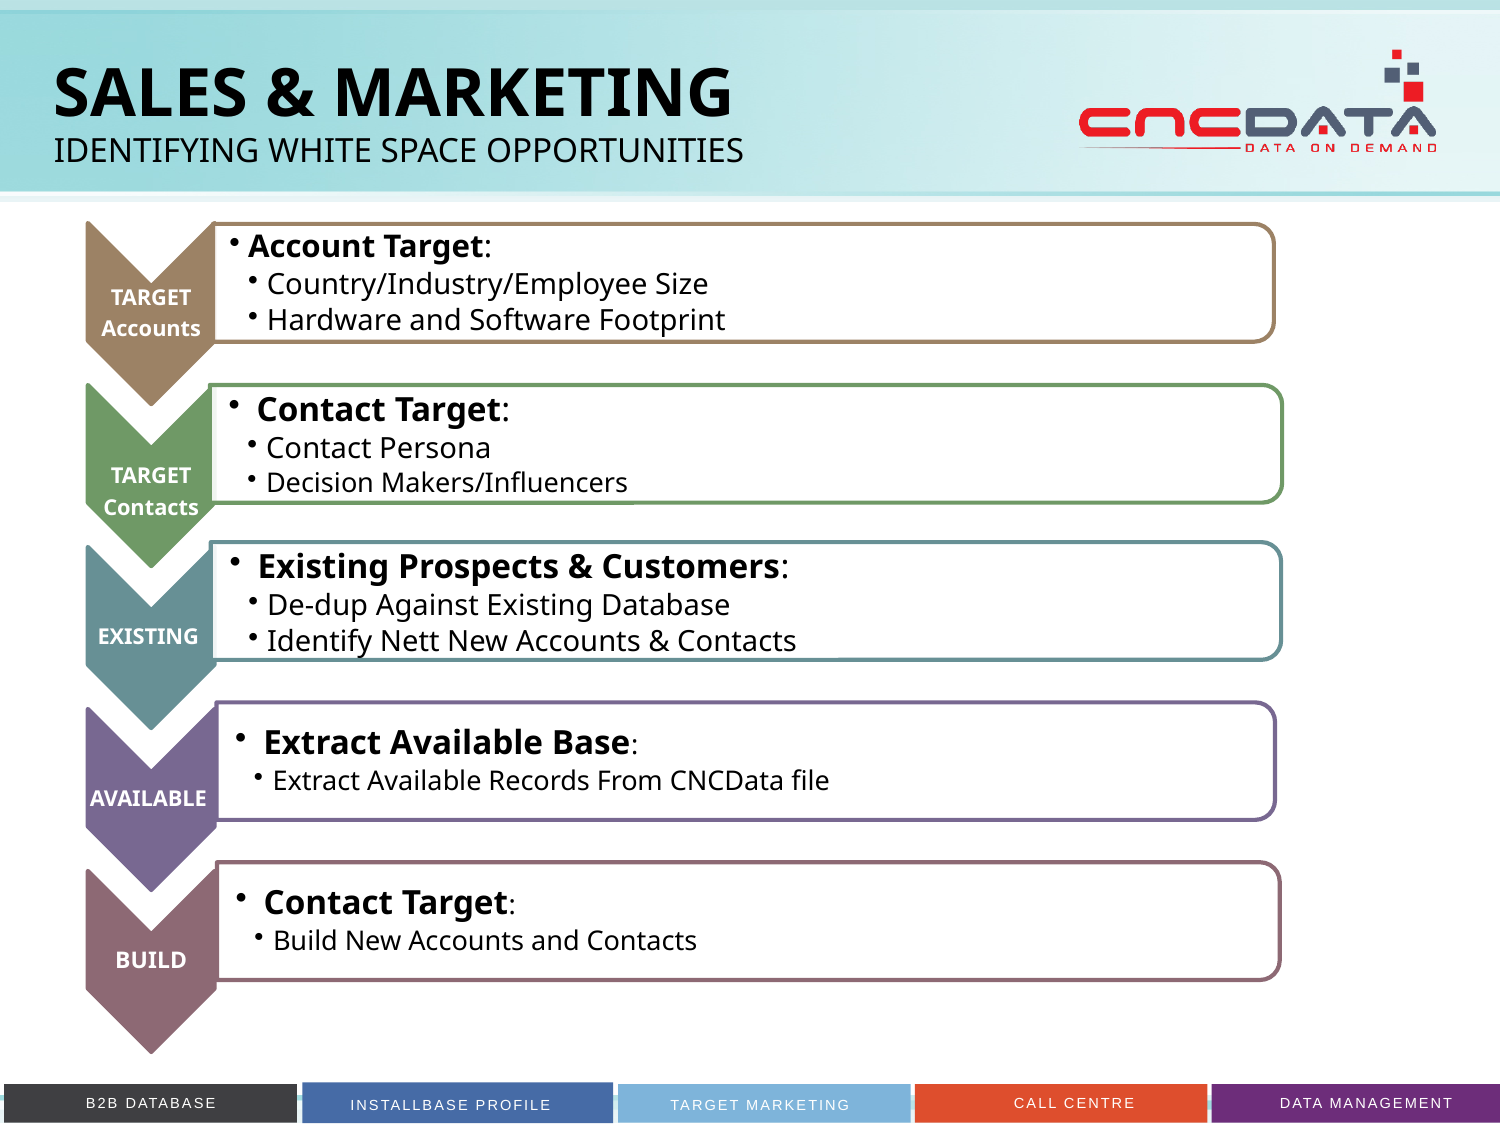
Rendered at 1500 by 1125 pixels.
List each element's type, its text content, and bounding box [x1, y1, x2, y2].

title Sales & Marketing Identifying White Space Opportunities [38, 26, 1161, 192]
picture [297, 1095, 302, 1123]
picture [0, 1095, 4, 1123]
picture [0, 0, 1500, 202]
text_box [89, 221, 1280, 1053]
picture [614, 1095, 618, 1123]
